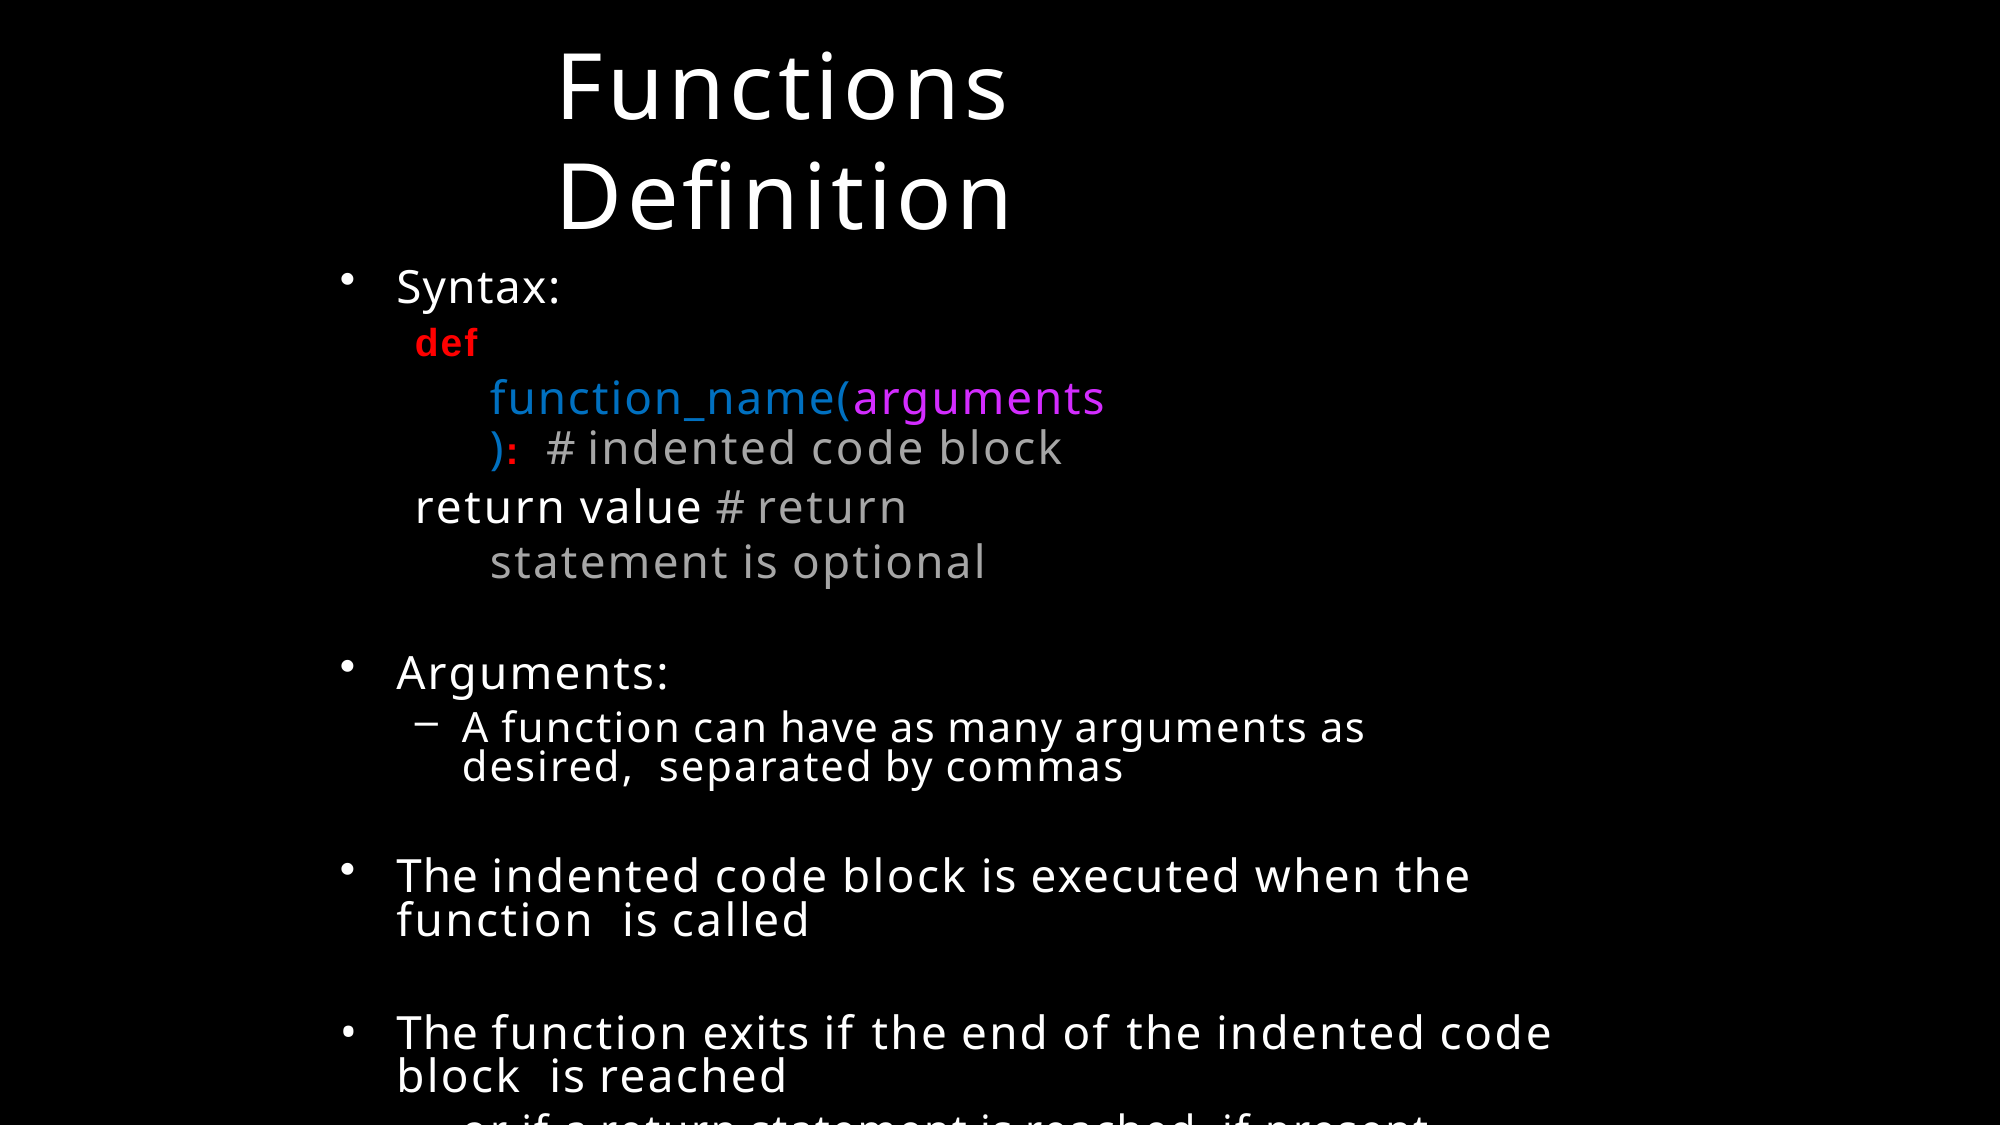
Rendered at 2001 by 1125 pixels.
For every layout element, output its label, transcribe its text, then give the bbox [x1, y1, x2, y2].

text_box Syntax: def function_name(arguments): # indented code block return value # return statement is optional Arguments: A function can have as many arguments as desired, separated by commas The indented code block is executed when the function is called The function exits if the end of the indented code block is reached or if a return statement is reached, if present [337, 255, 1616, 1125]
title Functions Definition [553, 25, 1447, 248]
